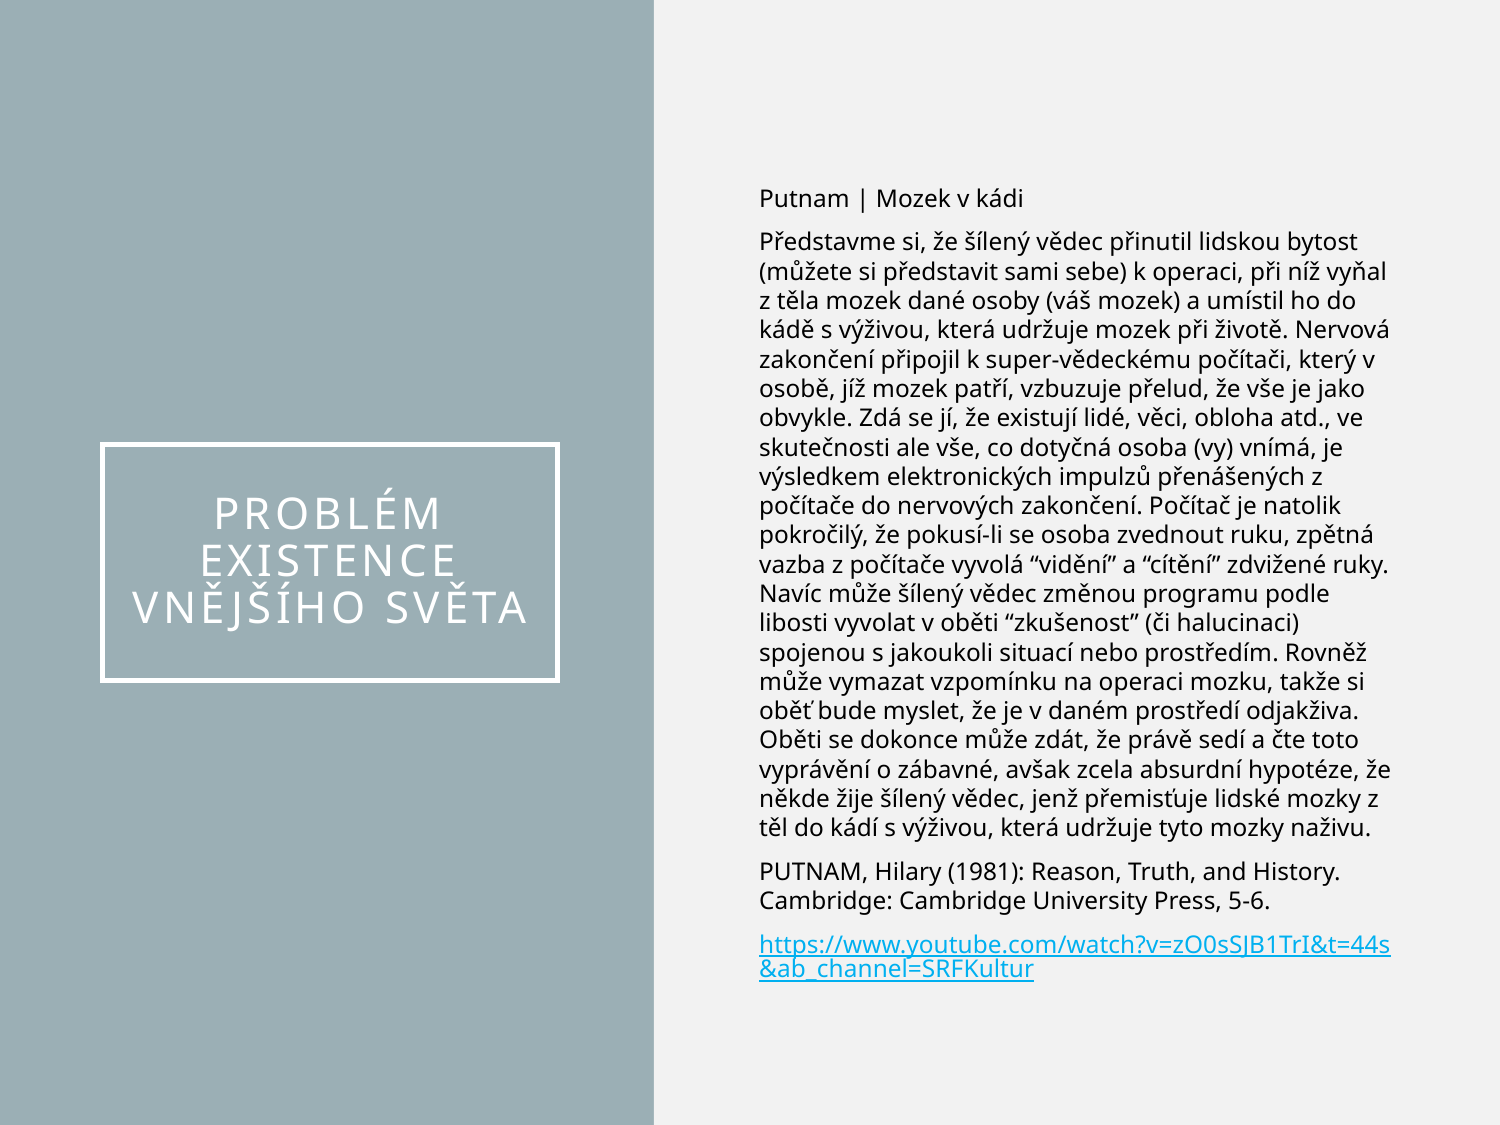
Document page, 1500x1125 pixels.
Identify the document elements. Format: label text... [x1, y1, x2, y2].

list Putnam | Mozek v kádi Představme si, že šílený vědec přinutil lidskou bytost (můžete si představit sami sebe) k operaci, při níž vyňal z těla mozek dané osoby (váš mozek) a umístil ho do kádě s výživou, která udržuje mozek při životě. Nervová zakončení připojil k super-vědeckému počítači, který v osobě, jíž mozek patří, vzbuzuje přelud, že vše je jako obvykle. Zdá se jí, že existují lidé, věci, obloha atd., ve skutečnosti ale vše, co dotyčná osoba (vy) vnímá, je výsledkem elektronických impulzů přenášených z počítače do nervových zakončení. Počítač je natolik pokročilý, že pokusí-li se osoba zvednout ruku, zpětná vazba z počítače vyvolá “vidění” a “cítění” zdvižené ruky. Navíc může šílený vědec změnou programu podle libosti vyvolat v oběti “zkušenost” (či halucinaci) spojenou s jakoukoli situací nebo prostředím. Rovněž může vymazat vzpomínku na operaci mozku, takže si oběť bude myslet, že je v daném prostředí odjakživa. Oběti se dokonce může zdát, že právě sedí a čte toto vyprávění o zábavné, avšak zcela absurdní hypotéze, že někde žije šílený vědec, jenž přemisťuje lidské mozky z těl do kádí s výživou, která udržuje tyto mozky naživu. PUTNAM, Hilary (1981): Reason, Truth, and History. Cambridge: Cambridge University Press, 5-6. https://www.youtube.com/watch?v=zO0sSJB1TrI&t=44s&ab_channel=SRFKultur [744, 131, 1410, 994]
text_box [653, 0, 1500, 1125]
title Problém existence vnějšího světa [100, 442, 560, 683]
